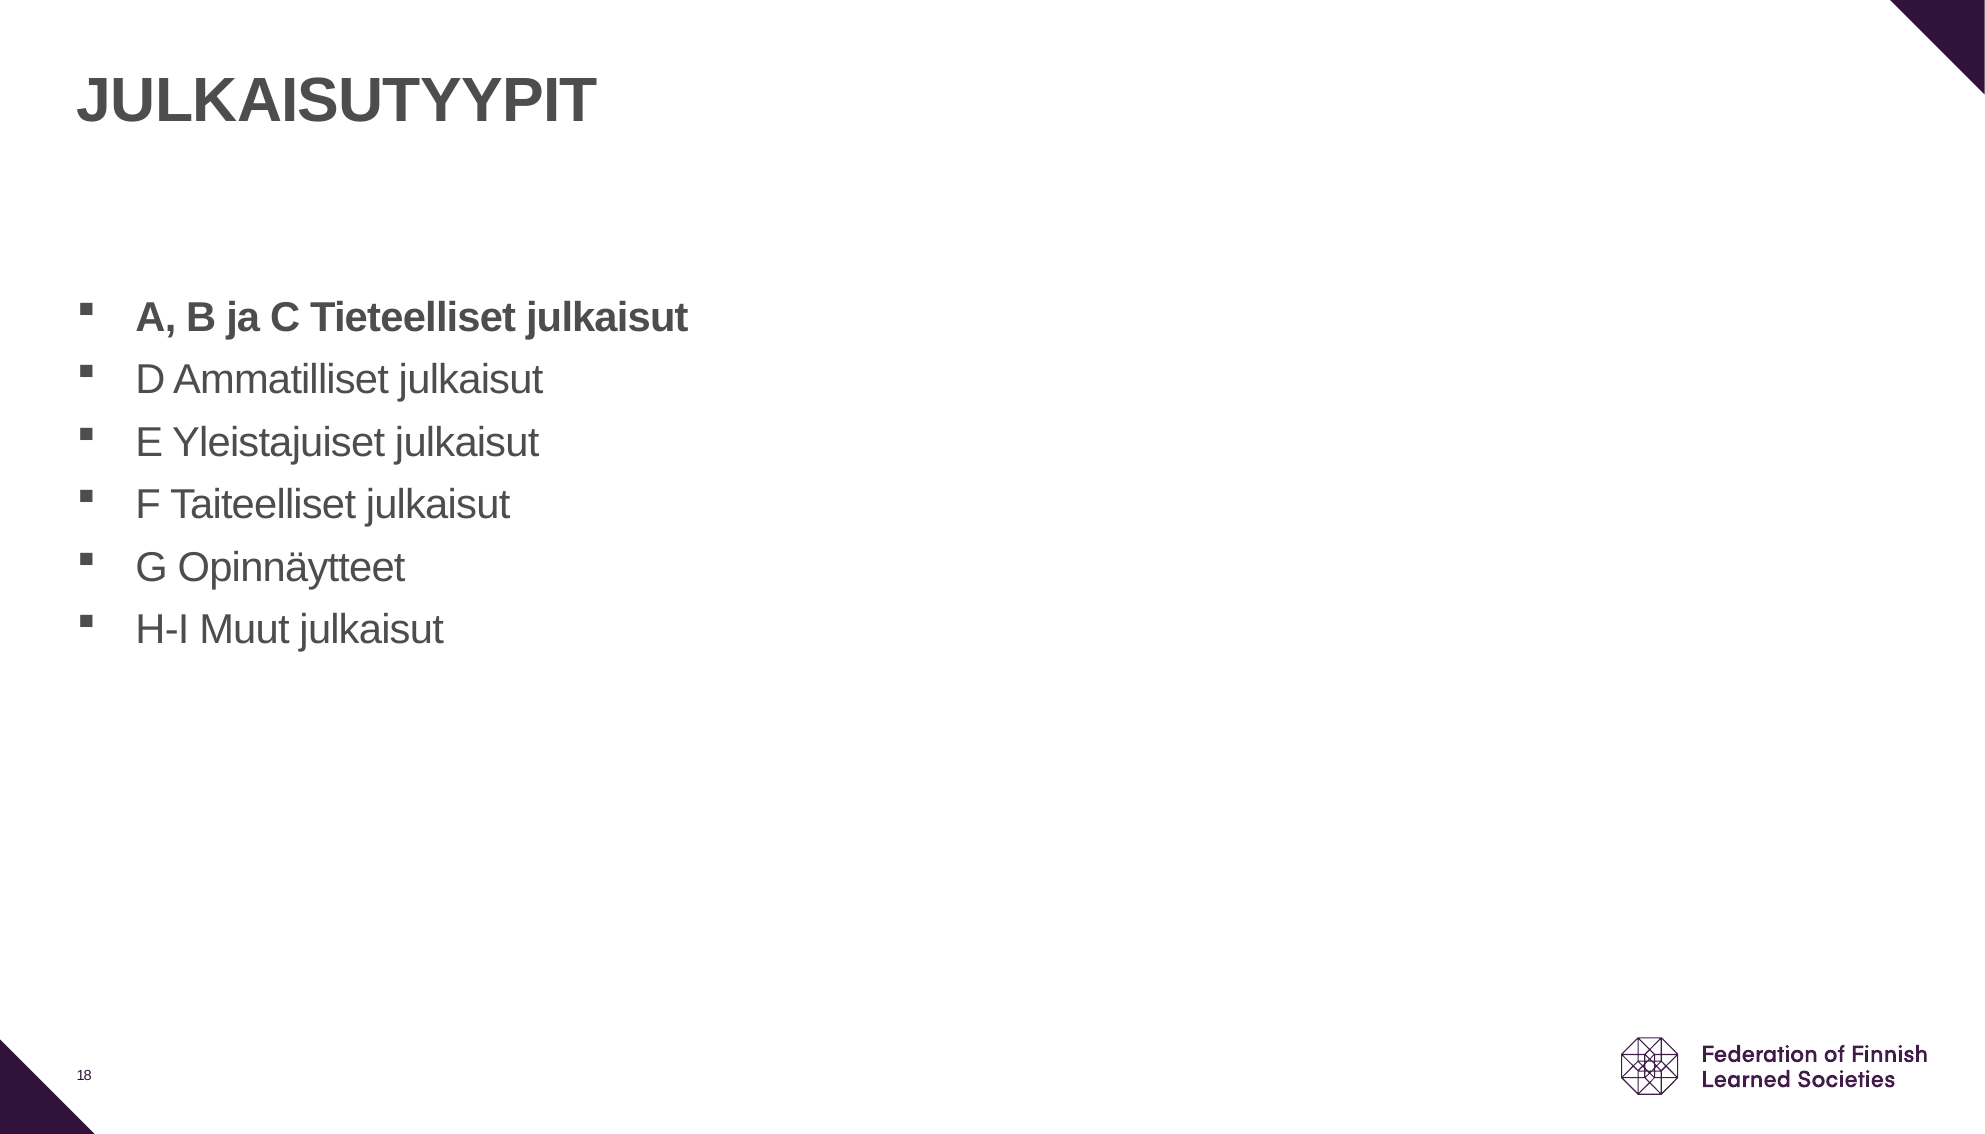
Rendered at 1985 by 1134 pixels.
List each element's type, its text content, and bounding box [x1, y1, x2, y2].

slide_number 18 [70, 1063, 141, 1087]
title JULKAISUTYYPIT [70, 59, 1914, 235]
list A, B ja C Tieteelliset julkaisut D Ammatilliset julkaisut E Yleistajuiset julkaisut F Taiteelliset julkaisut G Opinnäytteet H-I Muut julkaisut [70, 283, 1465, 1087]
